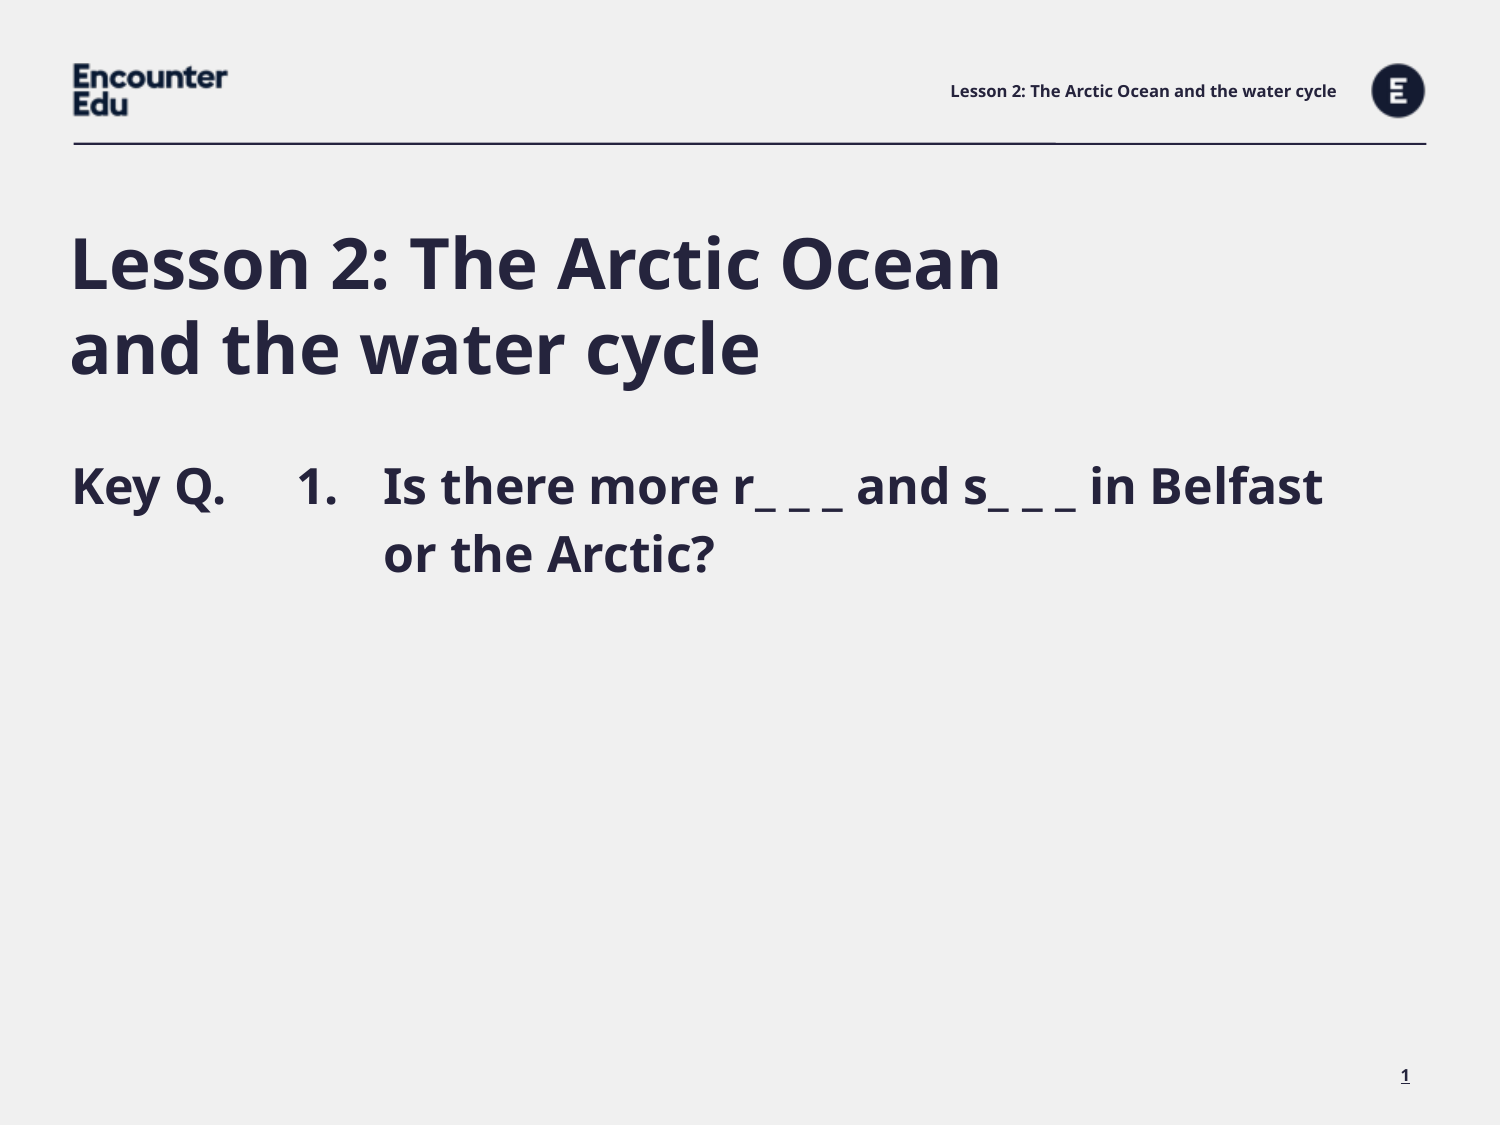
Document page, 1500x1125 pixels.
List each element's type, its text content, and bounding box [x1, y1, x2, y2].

table_header Key Q. [56, 444, 281, 731]
text_box 1 [1384, 1060, 1427, 1089]
text_box Lesson 2: The Arctic Ocean and the water cycle [686, 73, 1353, 109]
picture [1370, 62, 1427, 120]
picture [70, 62, 233, 118]
text_box Lesson 2: The Arctic Ocean and the water cycle [54, 211, 1091, 396]
table_header Is there more r_ _ _ and s_ _ _ in Belfast or the Arctic? [281, 444, 1426, 731]
